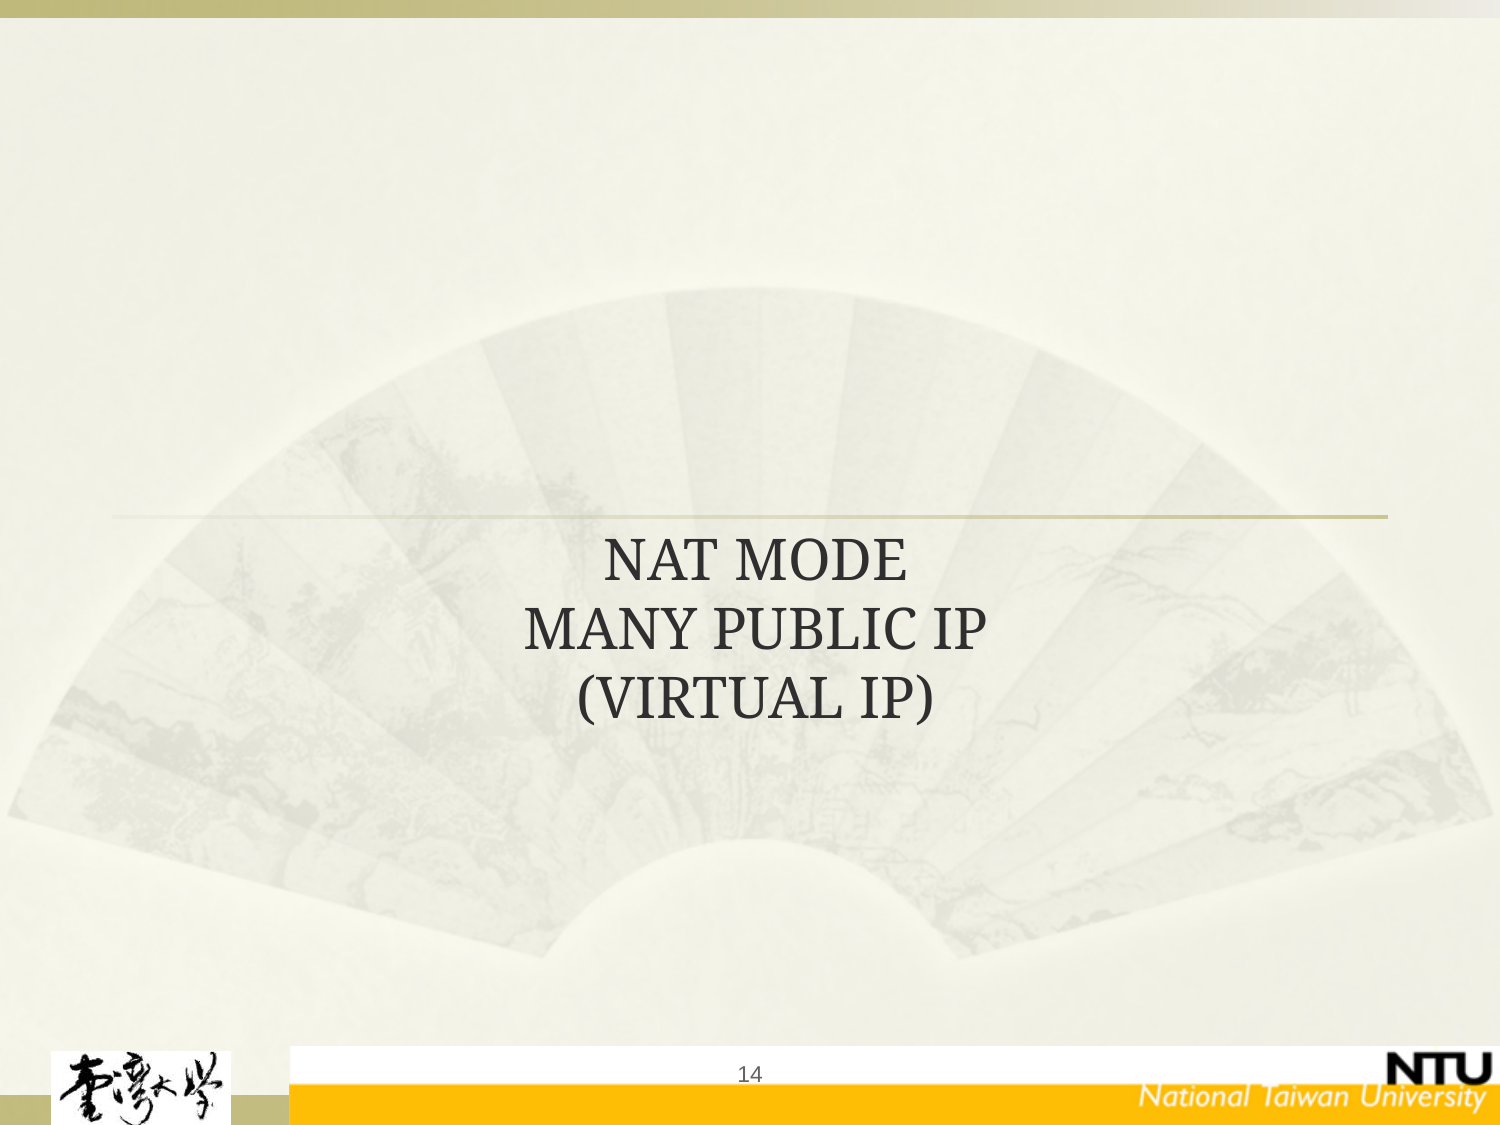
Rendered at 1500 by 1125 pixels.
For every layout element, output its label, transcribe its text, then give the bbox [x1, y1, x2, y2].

picture [289, 1046, 1500, 1125]
slide_number 14 [675, 1050, 825, 1097]
title NAT Mode Many Public IP (Virtual IP) [118, 515, 1394, 740]
picture [51, 1051, 231, 1125]
